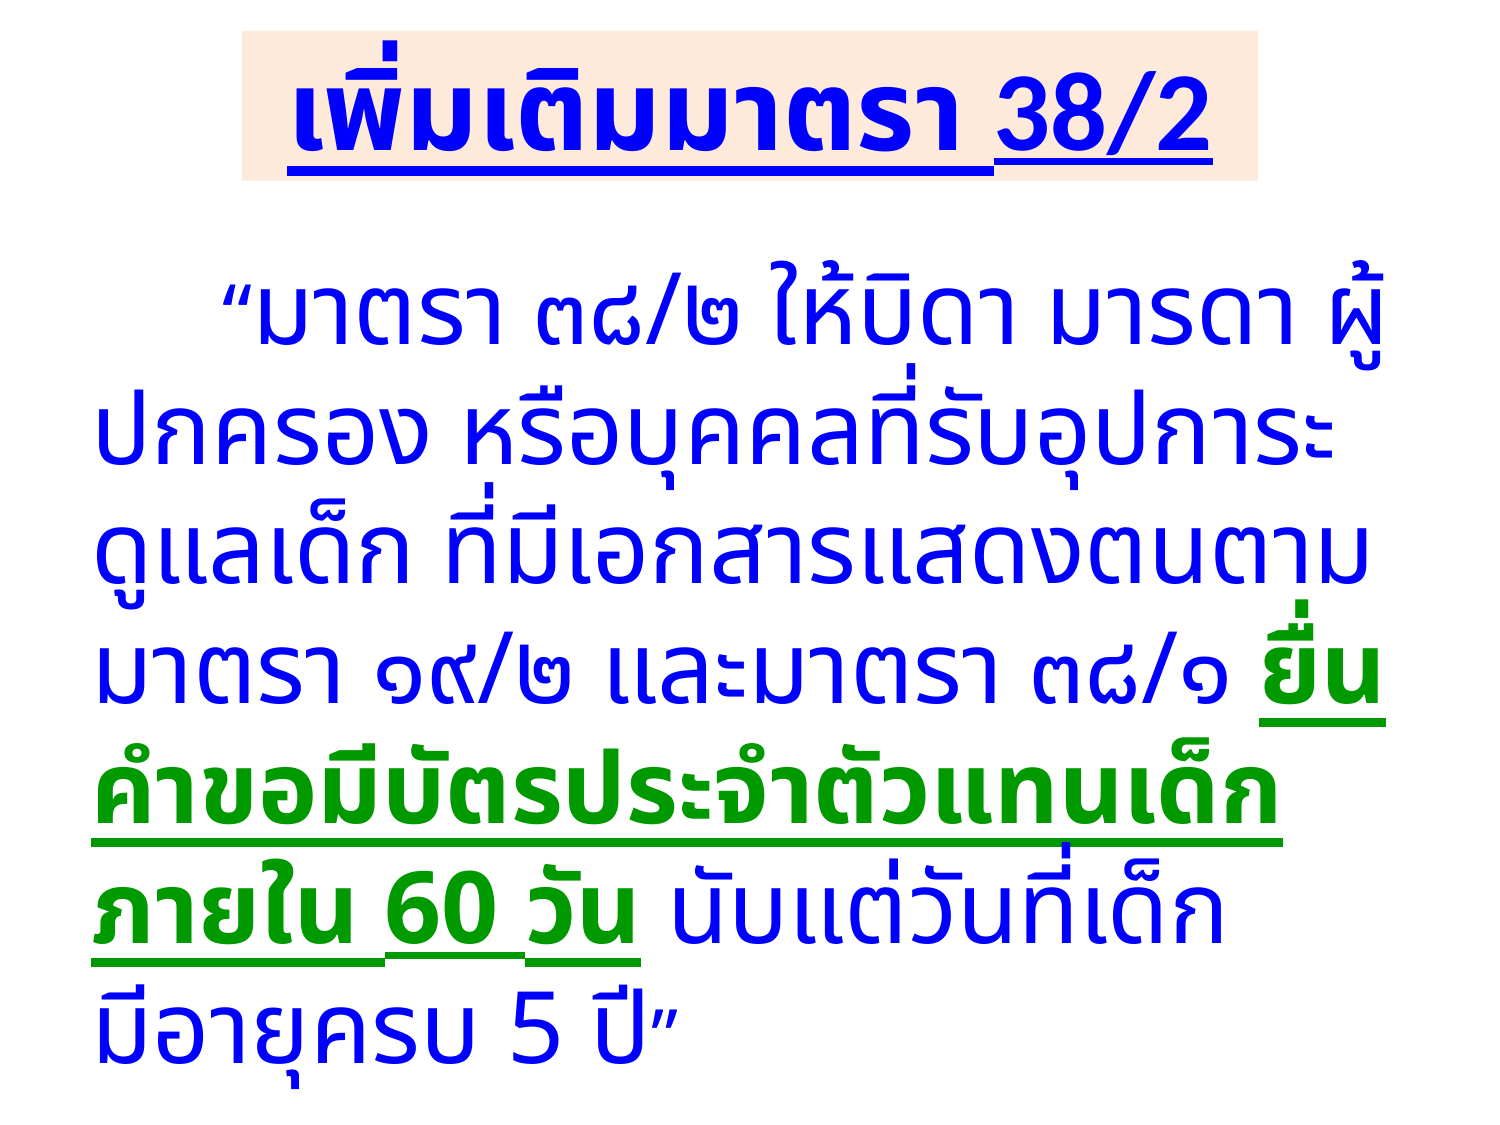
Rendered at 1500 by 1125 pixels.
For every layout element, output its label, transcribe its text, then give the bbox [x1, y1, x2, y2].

text_box เพิ่มเติมมาตรา 38/2 [242, 30, 1258, 181]
text_box “มาตรา ๓๘/๒ ให้บิดา มารดา ผู้ปกครอง หรือบุคคลที่รับอุปการะดูแลเด็ก ที่มีเอกสารแสดงตนตามมาตรา ๑๙/๒ และมาตรา ๓๘/๑ ยื่นคำขอมีบัตรประจำตัวแทนเด็กภายใน 60 วัน นับแต่วันที่เด็กมีอายุครบ 5 ปี” [76, 236, 1436, 1092]
